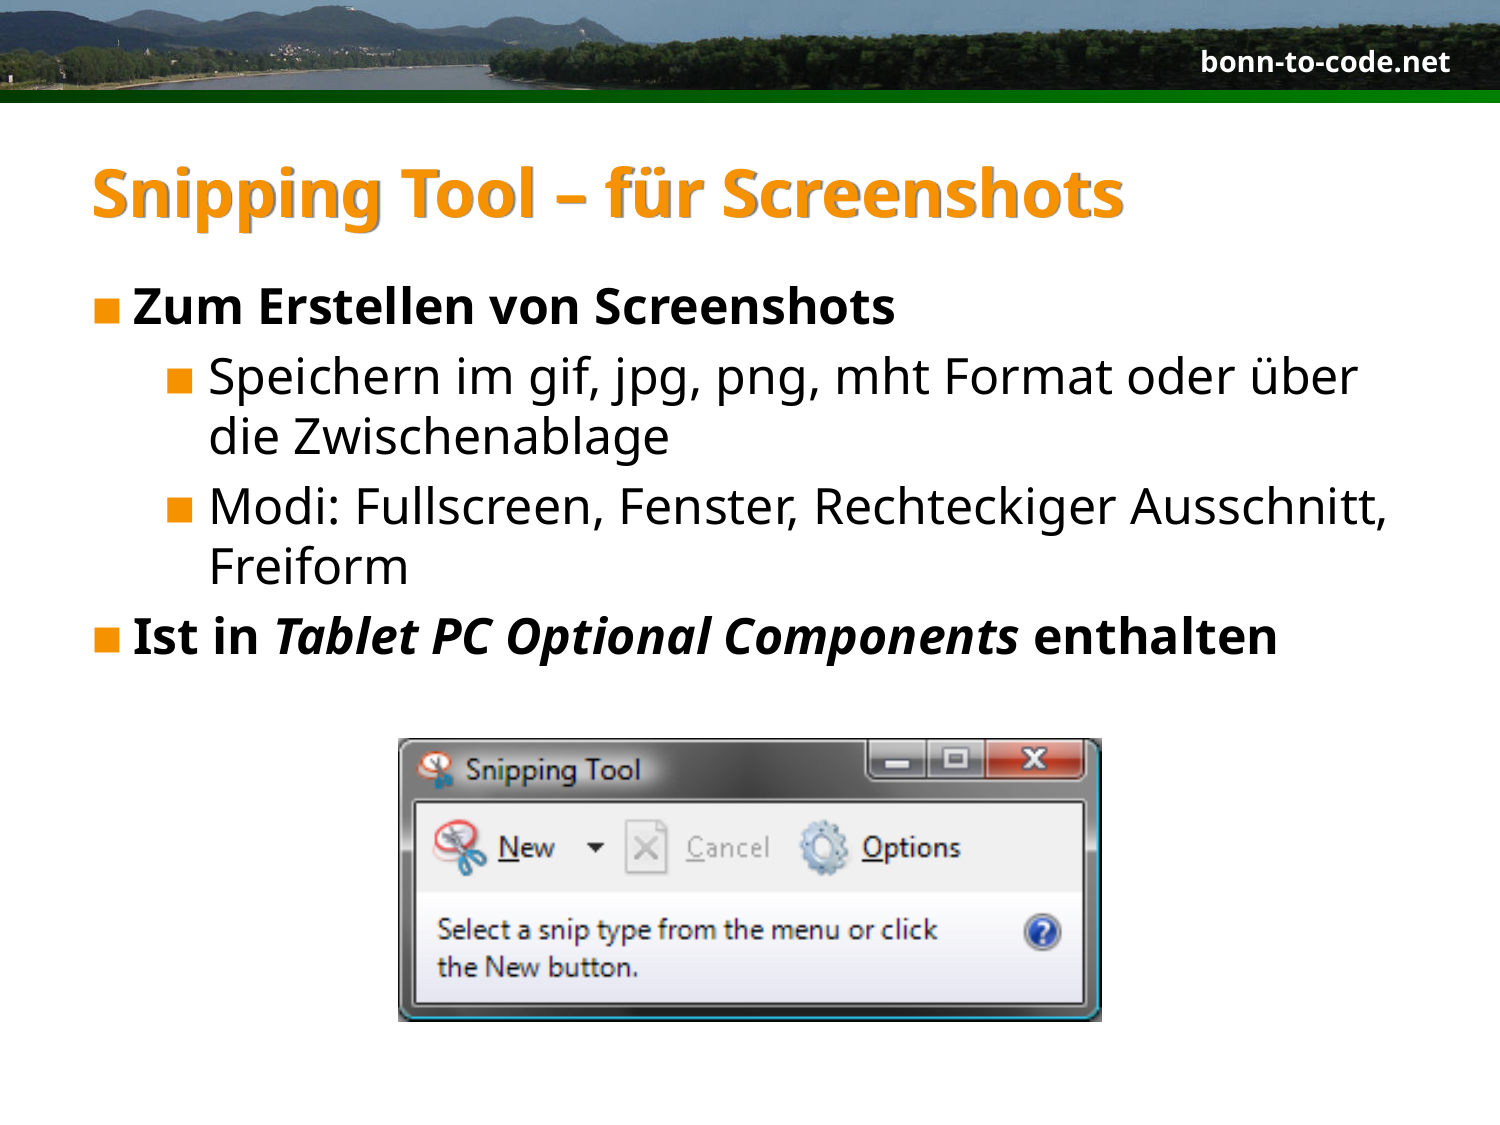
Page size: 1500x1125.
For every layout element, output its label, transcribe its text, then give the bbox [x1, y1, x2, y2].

picture [0, 0, 1500, 90]
list Zum Erstellen von Screenshots Speichern im gif, jpg, png, mht Format oder über die Zwischenablage Modi: Fullscreen, Fenster, Rechteckiger Ausschnitt, Freiform Ist in Tablet PC Optional Components enthalten [74, 266, 1426, 1095]
picture [398, 737, 1102, 1023]
title Snipping Tool – für Screenshots [76, 113, 1428, 268]
